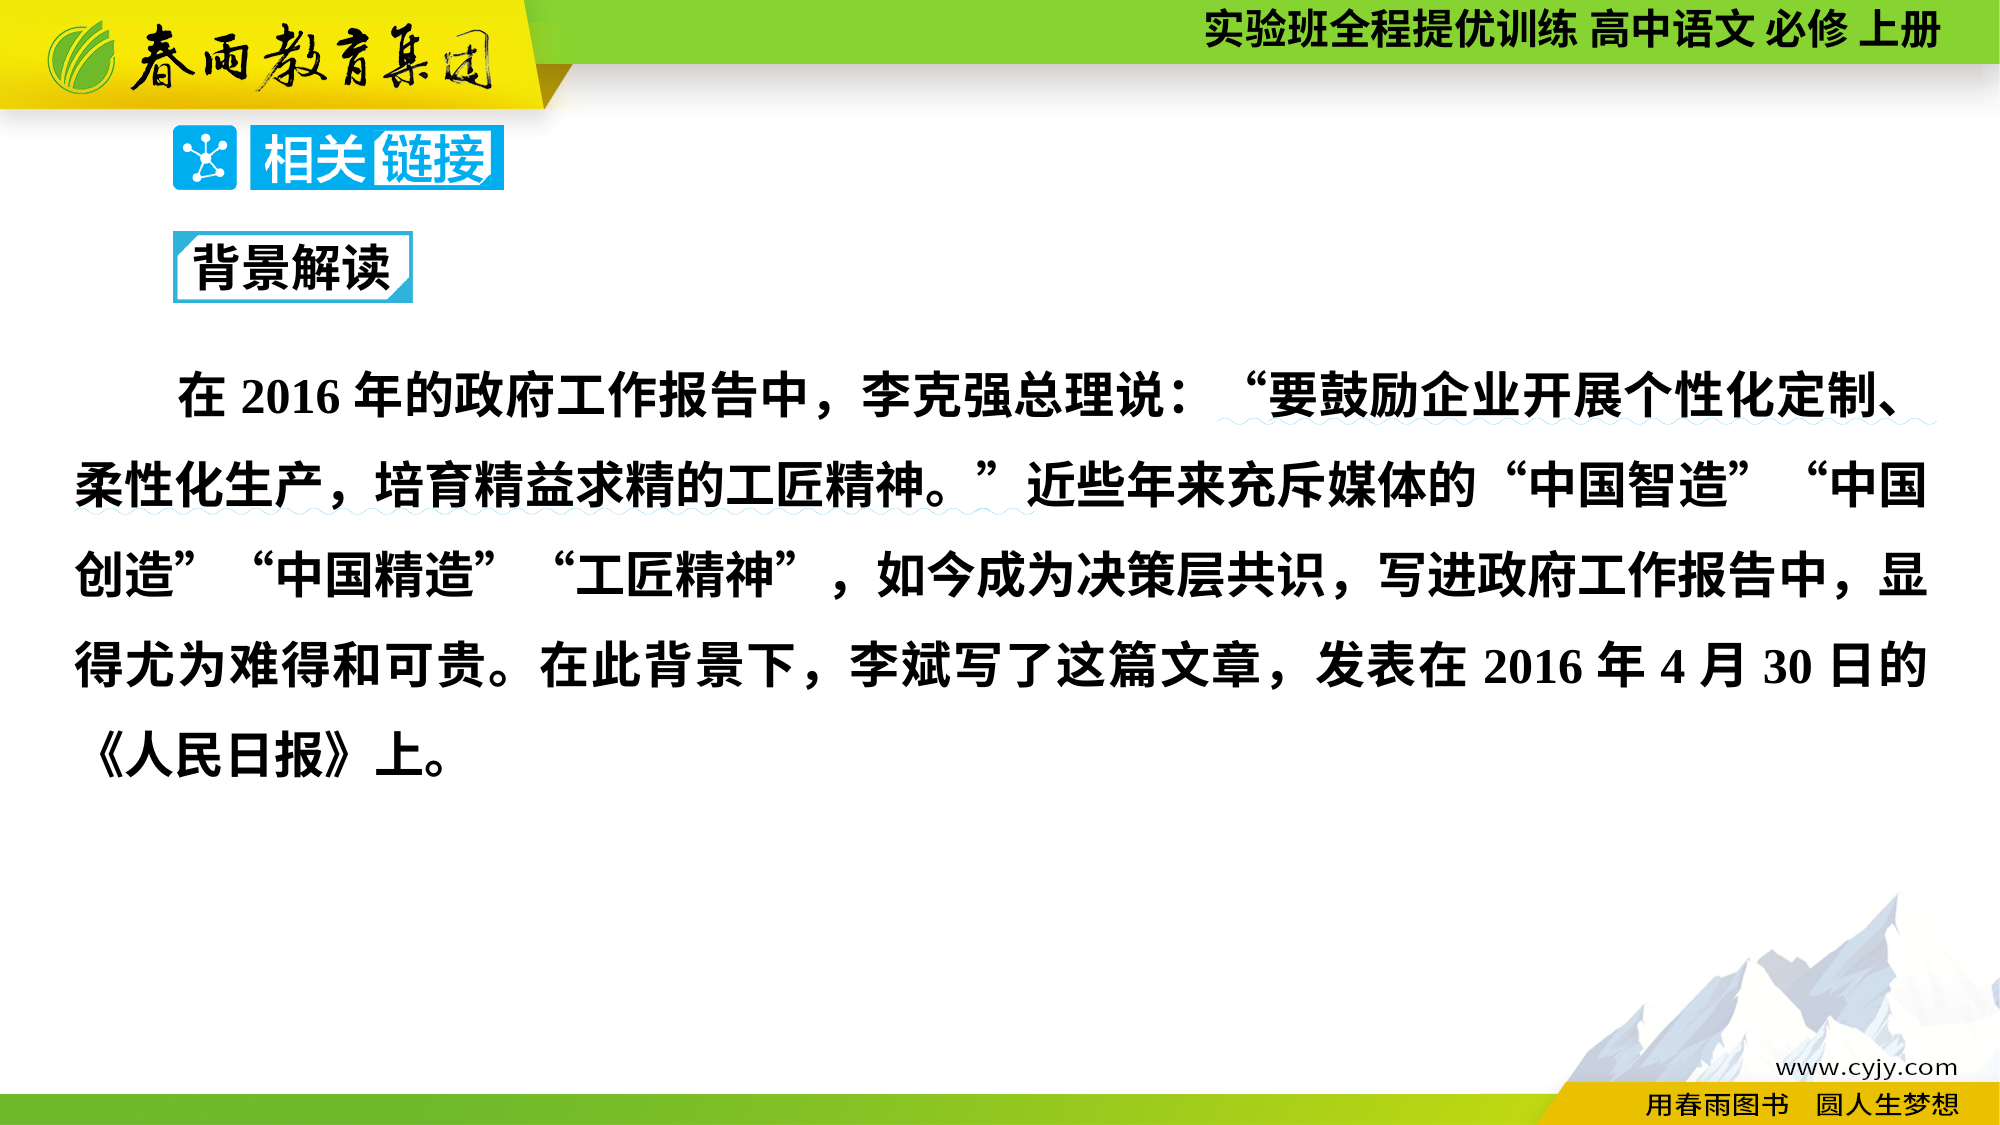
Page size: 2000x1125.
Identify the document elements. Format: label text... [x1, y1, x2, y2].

list 在2016年的政府工作报告中，李克强总理说：“要鼓励企业开展个性化定制、柔性化生产，培育精益求精的工匠精神。”近些年来充斥媒体的“中国智造”“中国创造”“中国精造”“工匠精神”，如今成为决策层共识，写进政府工作报告中，显得尤为难得和可贵。在此背景下，李斌写了这篇文章，发表在2016年4月30日的《人民日报》上。 [59, 326, 1944, 785]
picture [0, 0, 2000, 1125]
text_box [172, 228, 413, 305]
